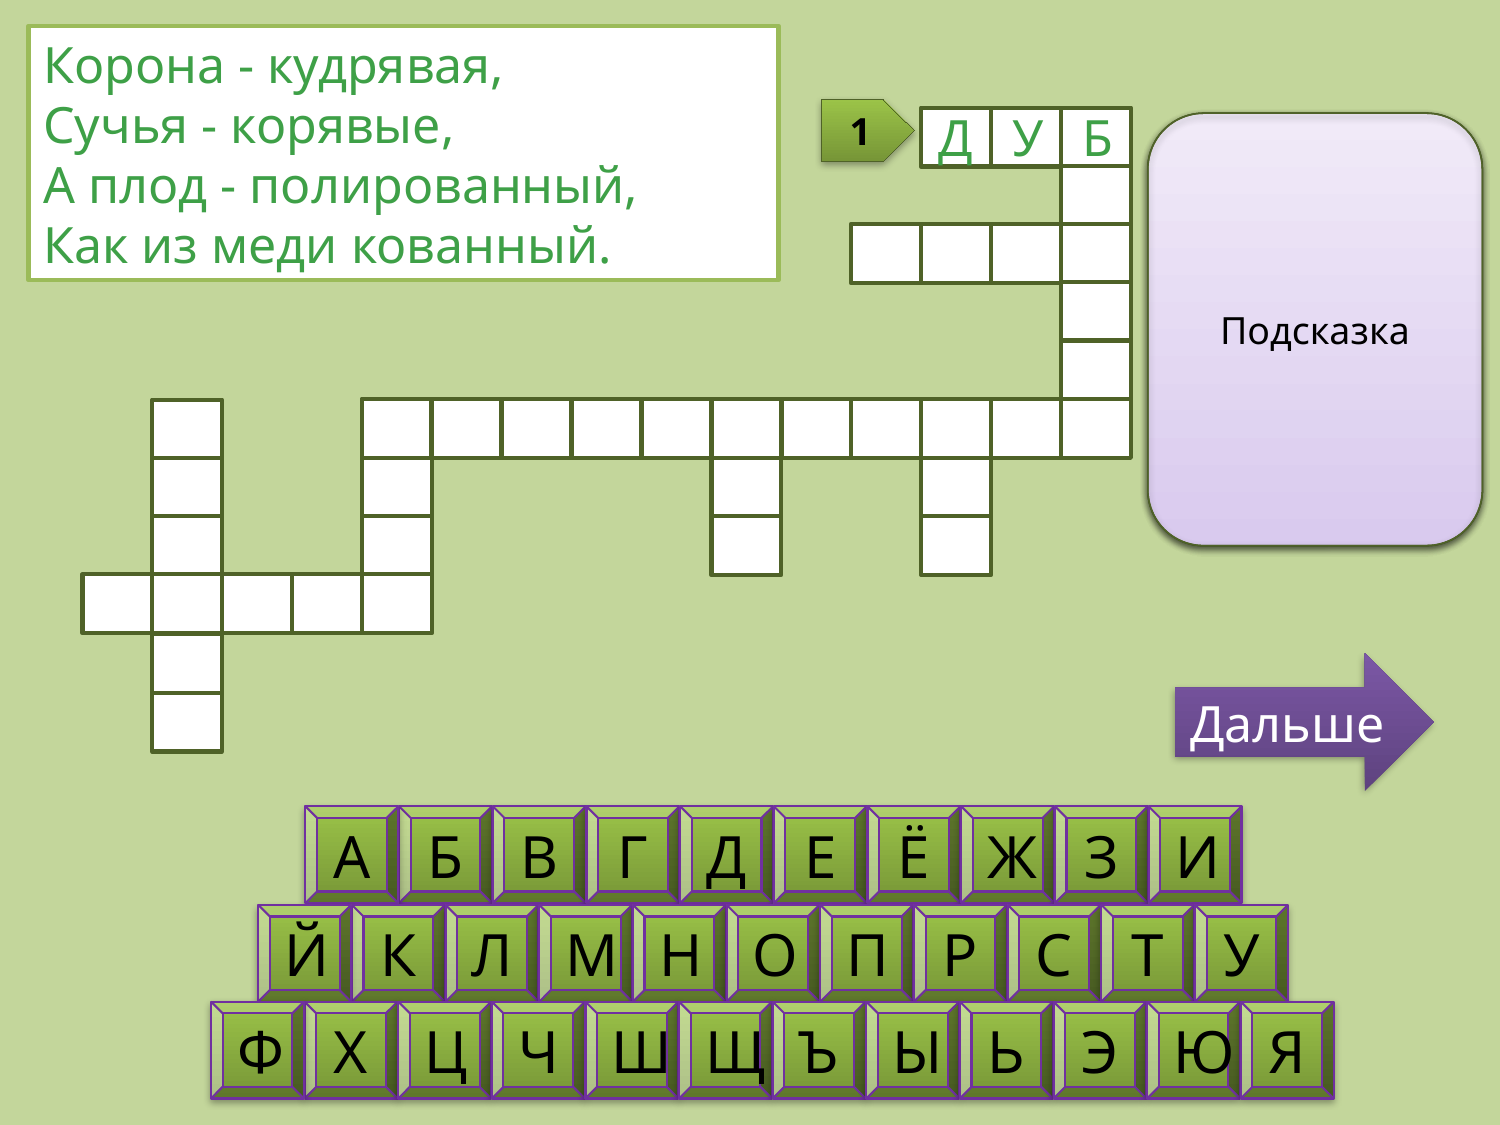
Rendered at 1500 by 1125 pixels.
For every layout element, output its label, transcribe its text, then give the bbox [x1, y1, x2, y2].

text_box О [726, 904, 819, 1000]
text_box З [871, 807, 957, 817]
text_box Д [867, 1005, 877, 1095]
text_box Ч [868, 809, 878, 900]
text_box Б [402, 807, 489, 817]
text_box Ъ [1149, 809, 1159, 900]
text_box Д [915, 908, 925, 998]
text_box Т [406, 816, 410, 894]
text_box Подсказка [1105, 906, 1191, 916]
text_box К [680, 1005, 690, 1095]
text_box [1011, 906, 1097, 916]
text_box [82, 107, 1132, 752]
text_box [821, 908, 831, 998]
text_box З [963, 1002, 1050, 1013]
text_box Г [495, 1002, 582, 1013]
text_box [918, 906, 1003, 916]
text_box Ь [357, 913, 363, 994]
text_box Дальше [1175, 653, 1434, 791]
text_box Ю [634, 909, 644, 998]
text_box А [586, 1005, 596, 1095]
text_box Х [681, 810, 691, 900]
text_box У [587, 809, 597, 900]
text_box Б [307, 1002, 395, 1013]
text_box У [1194, 904, 1289, 1000]
text_box Ы [865, 1001, 958, 1100]
text_box О [637, 906, 722, 916]
text_box Корона - кудрявая, Сучья - корявые, А плод - полированный, Как из меди кованный. [26, 24, 781, 282]
text_box Е [682, 1002, 769, 1013]
text_box Ж [869, 1002, 956, 1013]
text_box Ч [491, 1001, 584, 1100]
text_box Ё [399, 1005, 409, 1095]
text_box Ю [1146, 1001, 1239, 1100]
text_box Я [1240, 1001, 1335, 1100]
text_box Я [727, 908, 737, 999]
text_box Щ [1056, 810, 1066, 899]
text_box Е [773, 805, 865, 903]
text_box Б [1068, 99, 1129, 105]
text_box В [401, 1002, 488, 1013]
text_box Н [632, 904, 725, 1000]
text_box С [1007, 904, 1100, 1000]
text_box Дальше [496, 807, 583, 817]
text_box Ж [960, 805, 1052, 903]
text_box Д [309, 807, 395, 817]
text_box В [492, 805, 584, 903]
text_box М [538, 904, 631, 1000]
text_box Ф [210, 1001, 305, 1100]
text_box Л [730, 906, 816, 916]
text_box Р [683, 807, 770, 817]
text_box П [543, 906, 629, 916]
text_box Ш [962, 810, 972, 900]
text_box Е [1196, 908, 1206, 998]
text_box К [1150, 1002, 1237, 1013]
text_box [1147, 112, 1484, 547]
text_box Ф [540, 908, 550, 998]
text_box О [1148, 1005, 1158, 1095]
text_box Ё [776, 1002, 863, 1013]
text_box О [449, 906, 535, 916]
text_box Э [1052, 1001, 1145, 1100]
text_box Ы [306, 809, 316, 900]
text_box Л [1244, 1002, 1331, 1013]
text_box Т [1100, 904, 1193, 1000]
text_box [262, 906, 348, 916]
text_box Ъ [772, 1001, 865, 1100]
text_box Д [923, 99, 989, 105]
text_box Т [356, 906, 441, 916]
text_box Х [305, 1001, 396, 1096]
text_box А [214, 1002, 301, 1013]
text_box Р [913, 904, 1006, 1000]
text_box Ь [959, 1001, 1052, 1100]
text_box Е [590, 807, 676, 817]
text_box Ь [824, 906, 910, 916]
text_box А [964, 807, 1051, 817]
text_box Ё [866, 805, 958, 903]
text_box Е [773, 1005, 783, 1096]
text_box К [1058, 807, 1145, 817]
text_box Д [679, 805, 771, 903]
text_box Ц [397, 1001, 490, 1100]
text_box Л [445, 904, 537, 1000]
text_box И [1056, 1002, 1144, 1013]
text_box Е [1152, 807, 1238, 817]
text_box Й [257, 904, 352, 1000]
text_box Г [585, 805, 677, 903]
text_box Ц [775, 810, 785, 899]
text_box Л [1242, 1005, 1252, 1095]
text_box Дальше [259, 908, 269, 998]
text_box И [1148, 805, 1243, 903]
text_box Ш [584, 1001, 677, 1100]
text_box П [212, 1005, 222, 1095]
text_box А [304, 805, 399, 903]
text_box О [1054, 1005, 1064, 1095]
text_box Т [961, 1005, 971, 1095]
text_box Б [1102, 908, 1112, 998]
text_box Щ [678, 1001, 771, 1100]
text_box Э [446, 908, 456, 999]
text_box У [997, 99, 1059, 105]
text_box З [493, 1005, 503, 1095]
text_box Й [494, 810, 504, 899]
text_box К [353, 904, 444, 998]
text_box Ё [777, 807, 864, 817]
text_box 1 [821, 99, 889, 105]
text_box Б [399, 805, 490, 901]
text_box У [1008, 908, 1019, 999]
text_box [1199, 906, 1284, 916]
text_box З [1054, 805, 1146, 903]
text_box Д [588, 1002, 676, 1013]
text_box П [819, 904, 912, 1000]
